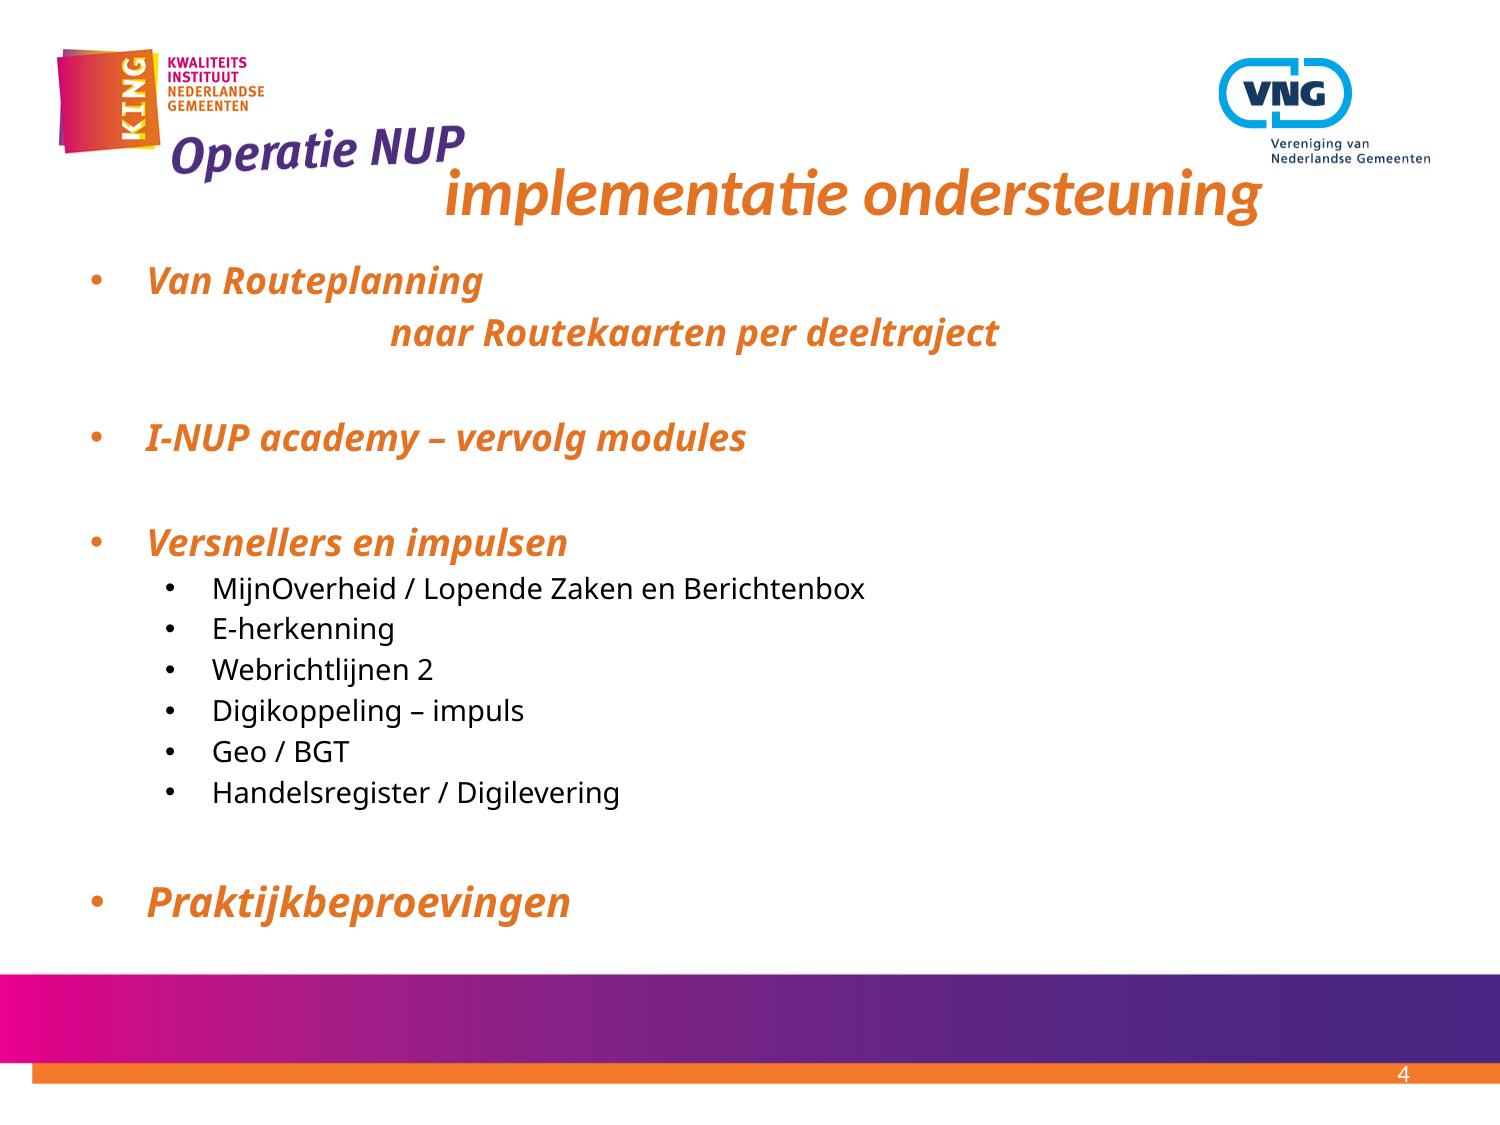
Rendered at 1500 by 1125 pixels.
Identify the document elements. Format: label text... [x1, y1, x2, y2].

text_box implementatie ondersteuning [292, 141, 1417, 249]
picture [0, 0, 1500, 1125]
slide_number 4 [1074, 1042, 1425, 1103]
text_box Van Routeplanning naar Routekaarten per deeltraject I-NUP academy – vervolg modules Versnellers en impulsen MijnOverheid / Lopende Zaken en Berichtenbox E-herkenning Webrichtlijnen 2 Digikoppeling – impuls Geo / BGT Handelsregister / Digilevering Praktijkbeproevingen [75, 249, 1471, 829]
